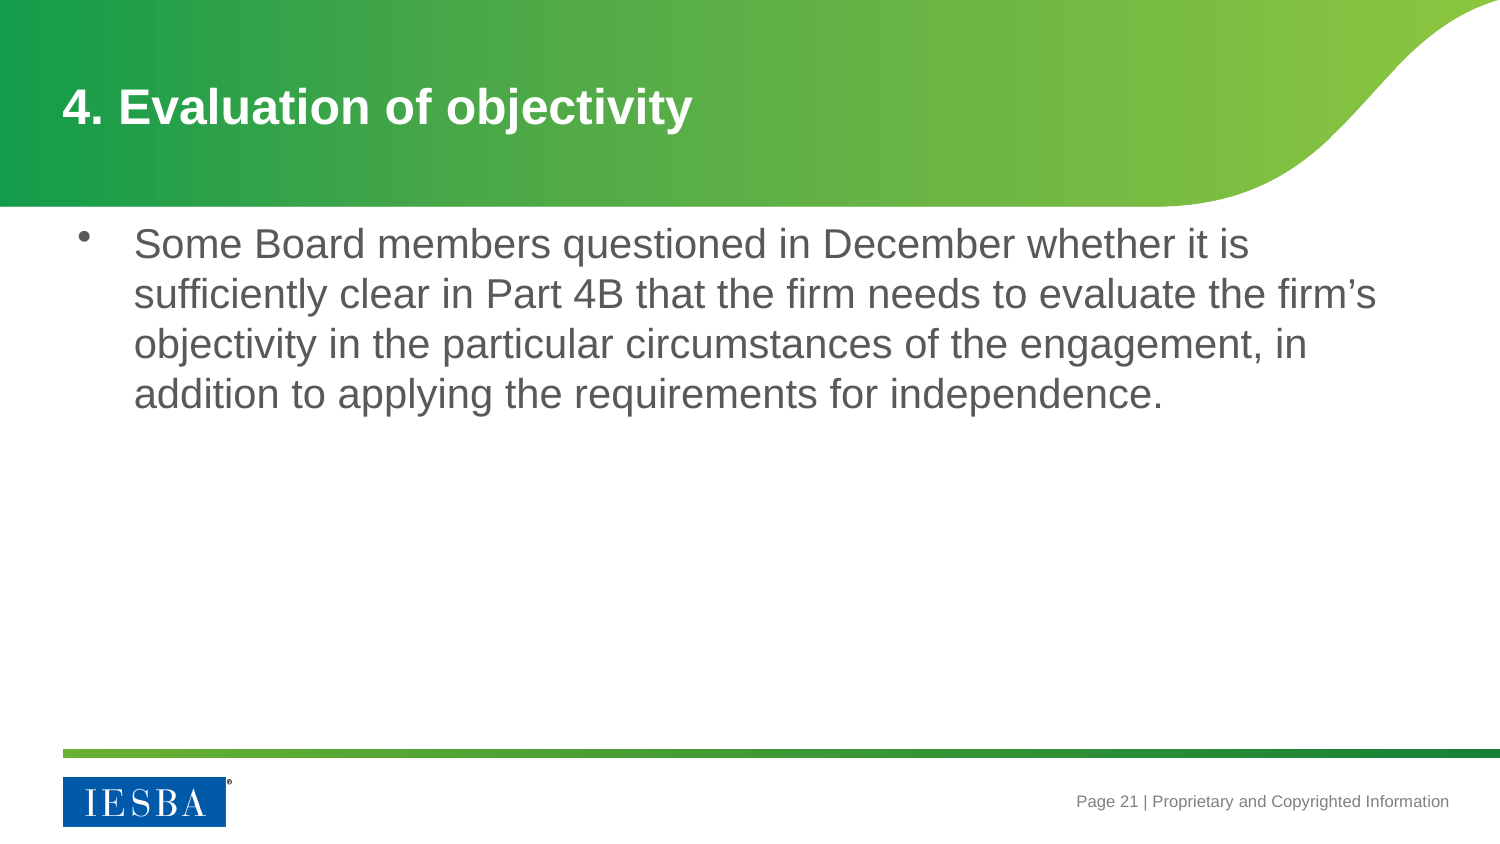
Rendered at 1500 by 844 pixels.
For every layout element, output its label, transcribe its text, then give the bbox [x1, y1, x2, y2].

title 4. Evaluation of objectivity [62, 71, 1300, 138]
picture [63, 777, 232, 827]
picture [0, 0, 1500, 207]
list Some Board members questioned in December whether it is sufficiently clear in Part 4B that the firm needs to evaluate the firm’s objectivity in the particular circumstances of the engagement, in addition to applying the requirements for independence. [62, 209, 1450, 712]
